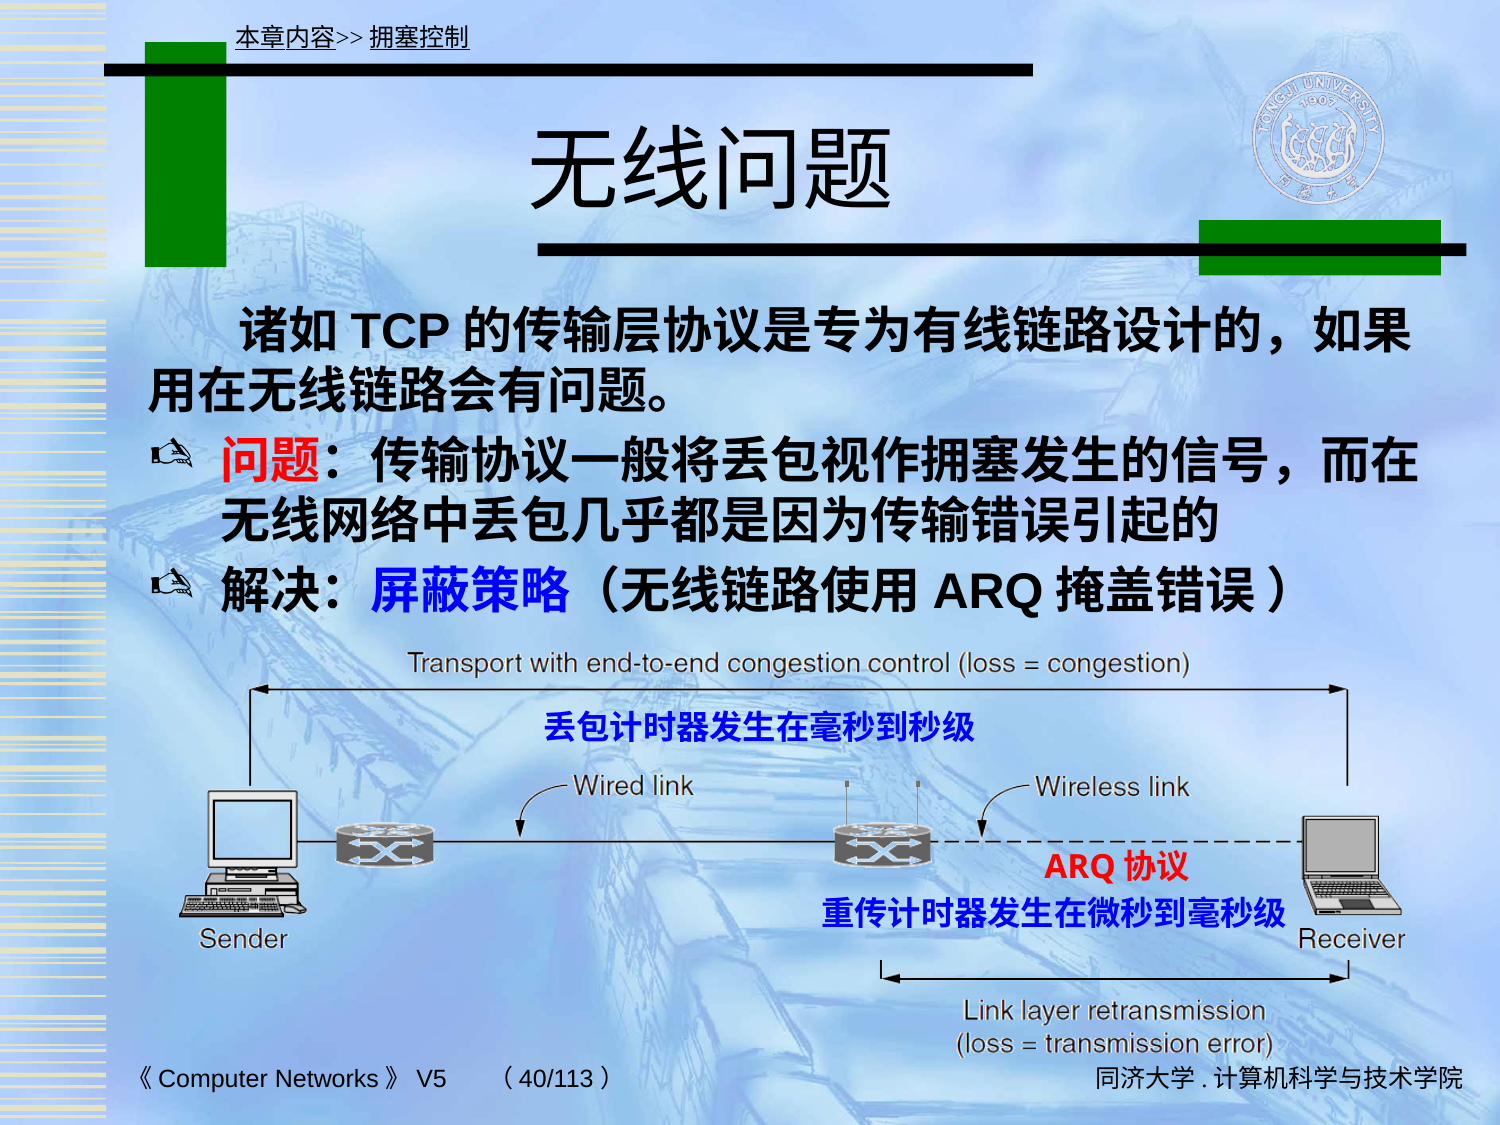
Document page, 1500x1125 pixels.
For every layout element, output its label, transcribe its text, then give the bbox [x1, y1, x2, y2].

list 诸如TCP的传输层协议是专为有线链路设计的，如果用在无线链路会有问题。 问题：传输协议一般将丢包视作拥塞发生的信号，而在无线网络中丢包几乎都是因为传输错误引起的 解决：屏蔽策略（无线链路使用ARQ掩盖错误 ） [132, 290, 1439, 693]
text_box 本章内容>>拥塞控制 [220, 14, 1463, 66]
picture [0, 0, 1500, 1125]
title 无线问题 [230, 78, 1193, 244]
picture [0, 65, 104, 77]
